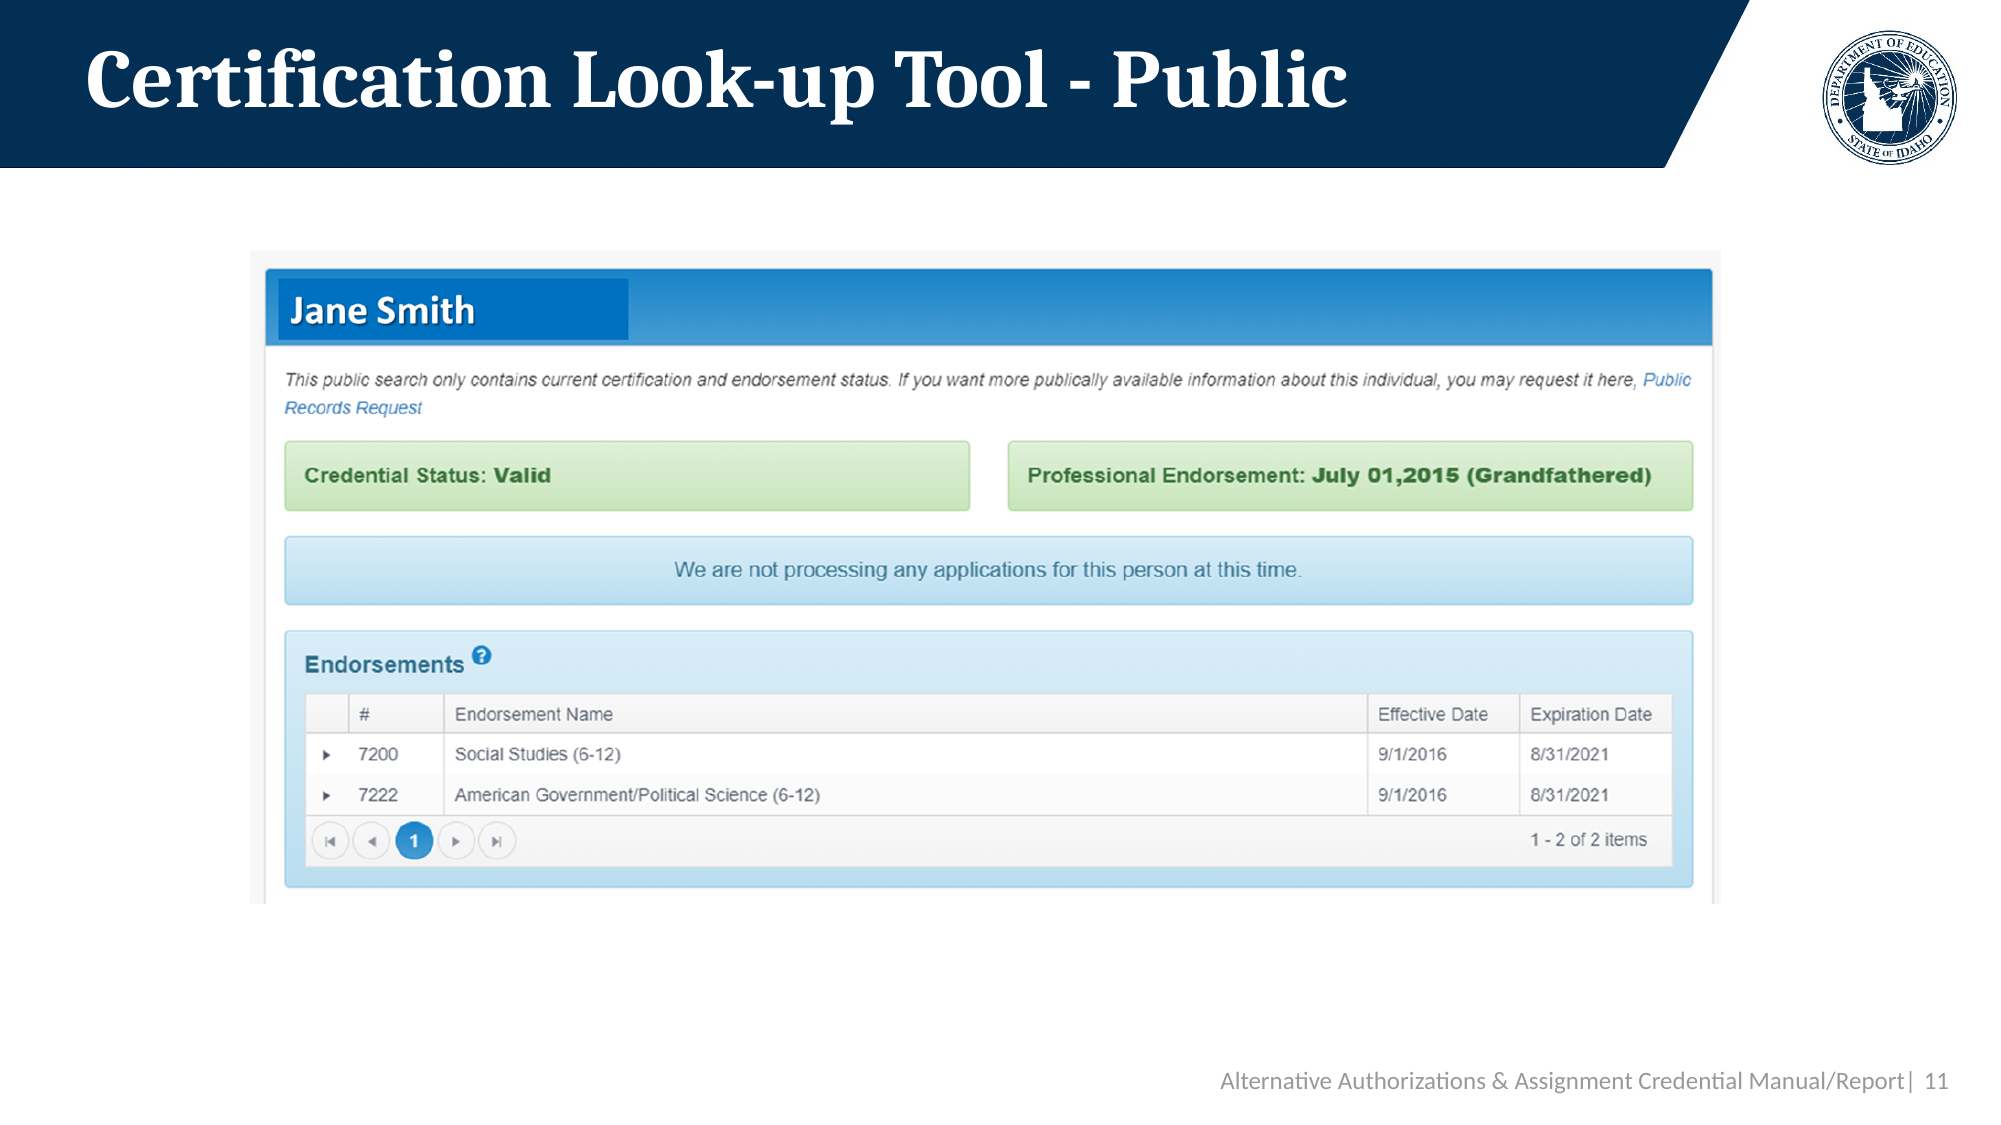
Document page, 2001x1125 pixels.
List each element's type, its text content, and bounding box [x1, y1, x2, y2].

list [250, 219, 1721, 934]
slide_number Alternative Authorizations & Assignment Credential Manual/Report| 11 [1146, 1049, 1965, 1109]
picture [1665, 0, 1965, 173]
title Certification Look-up Tool - Public [71, 0, 1797, 163]
